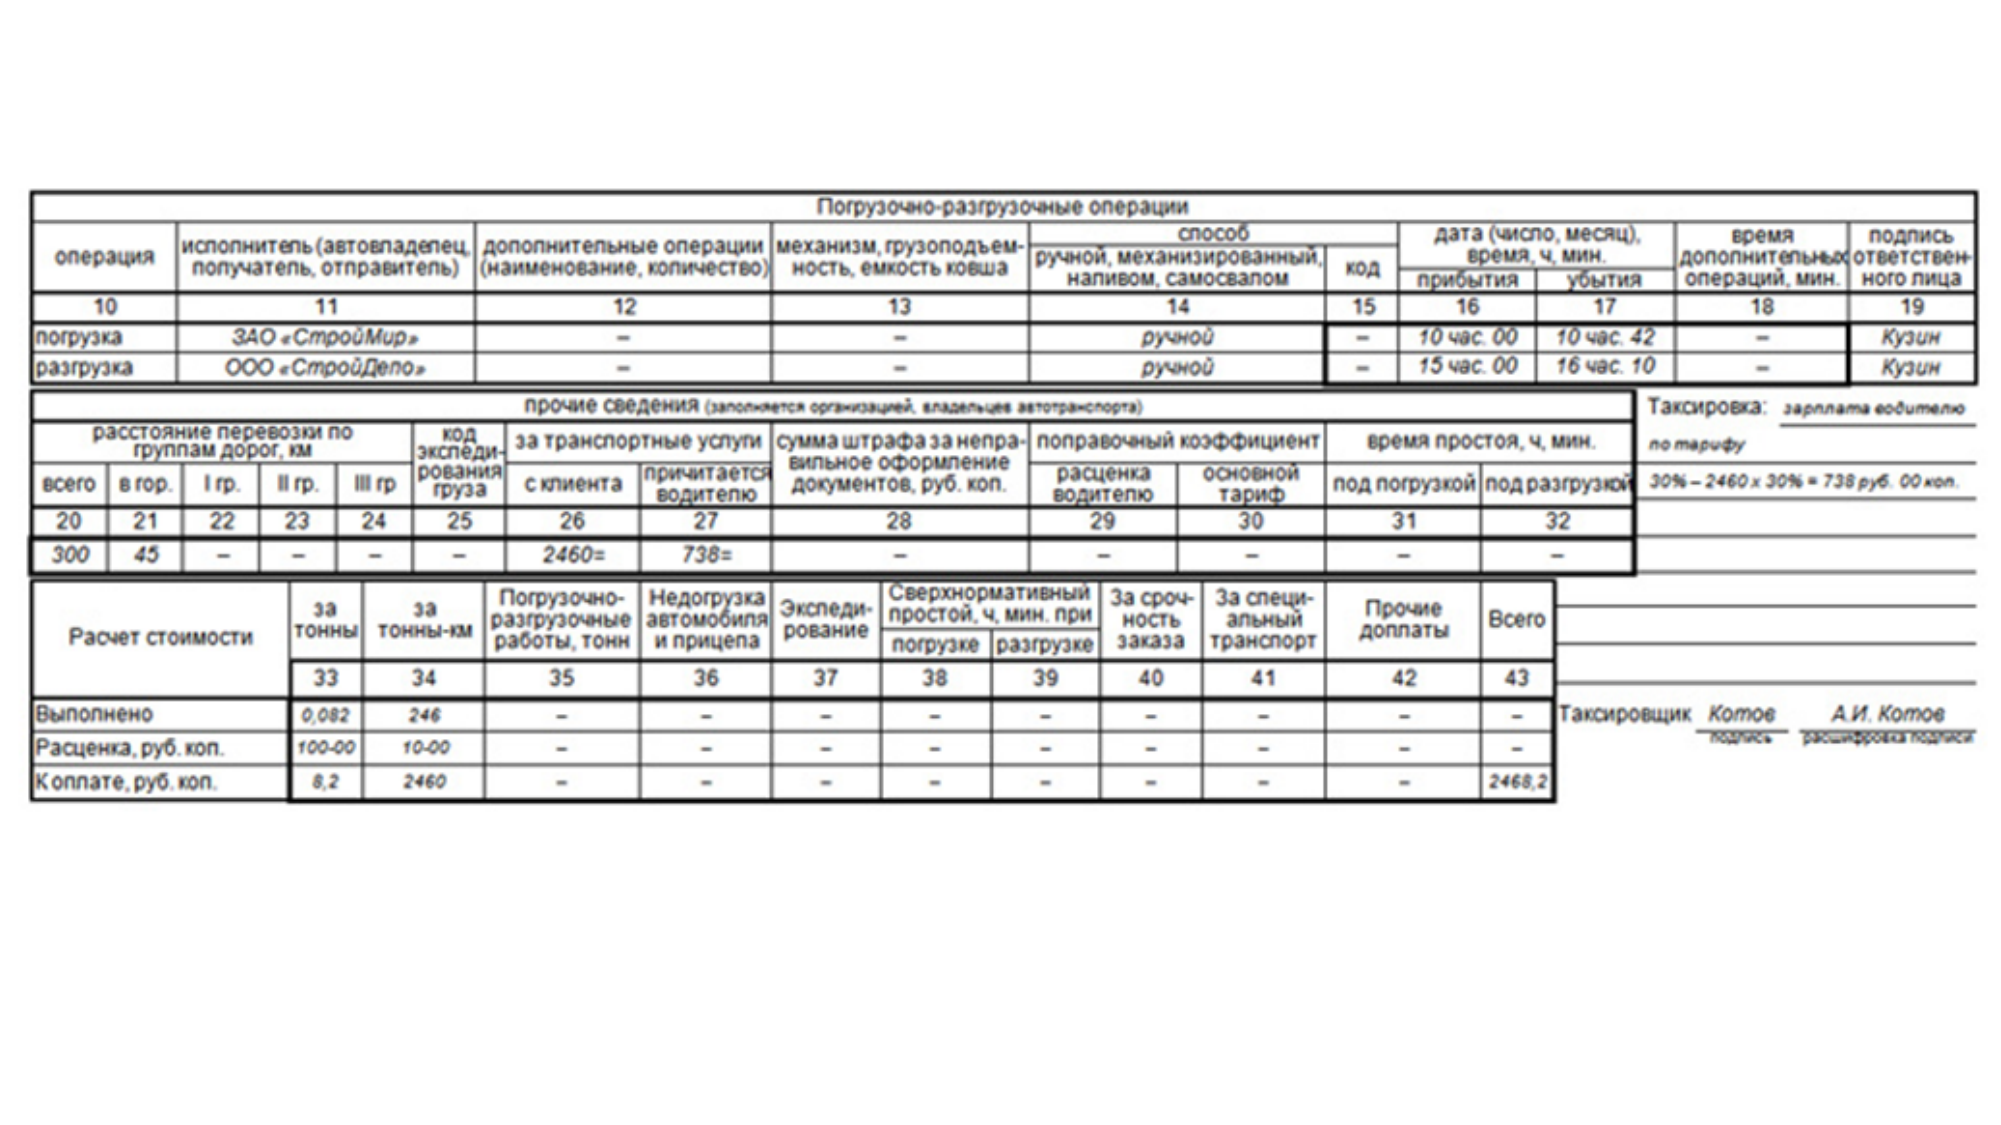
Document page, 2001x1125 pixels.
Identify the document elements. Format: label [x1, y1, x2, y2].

picture [0, 168, 2000, 829]
